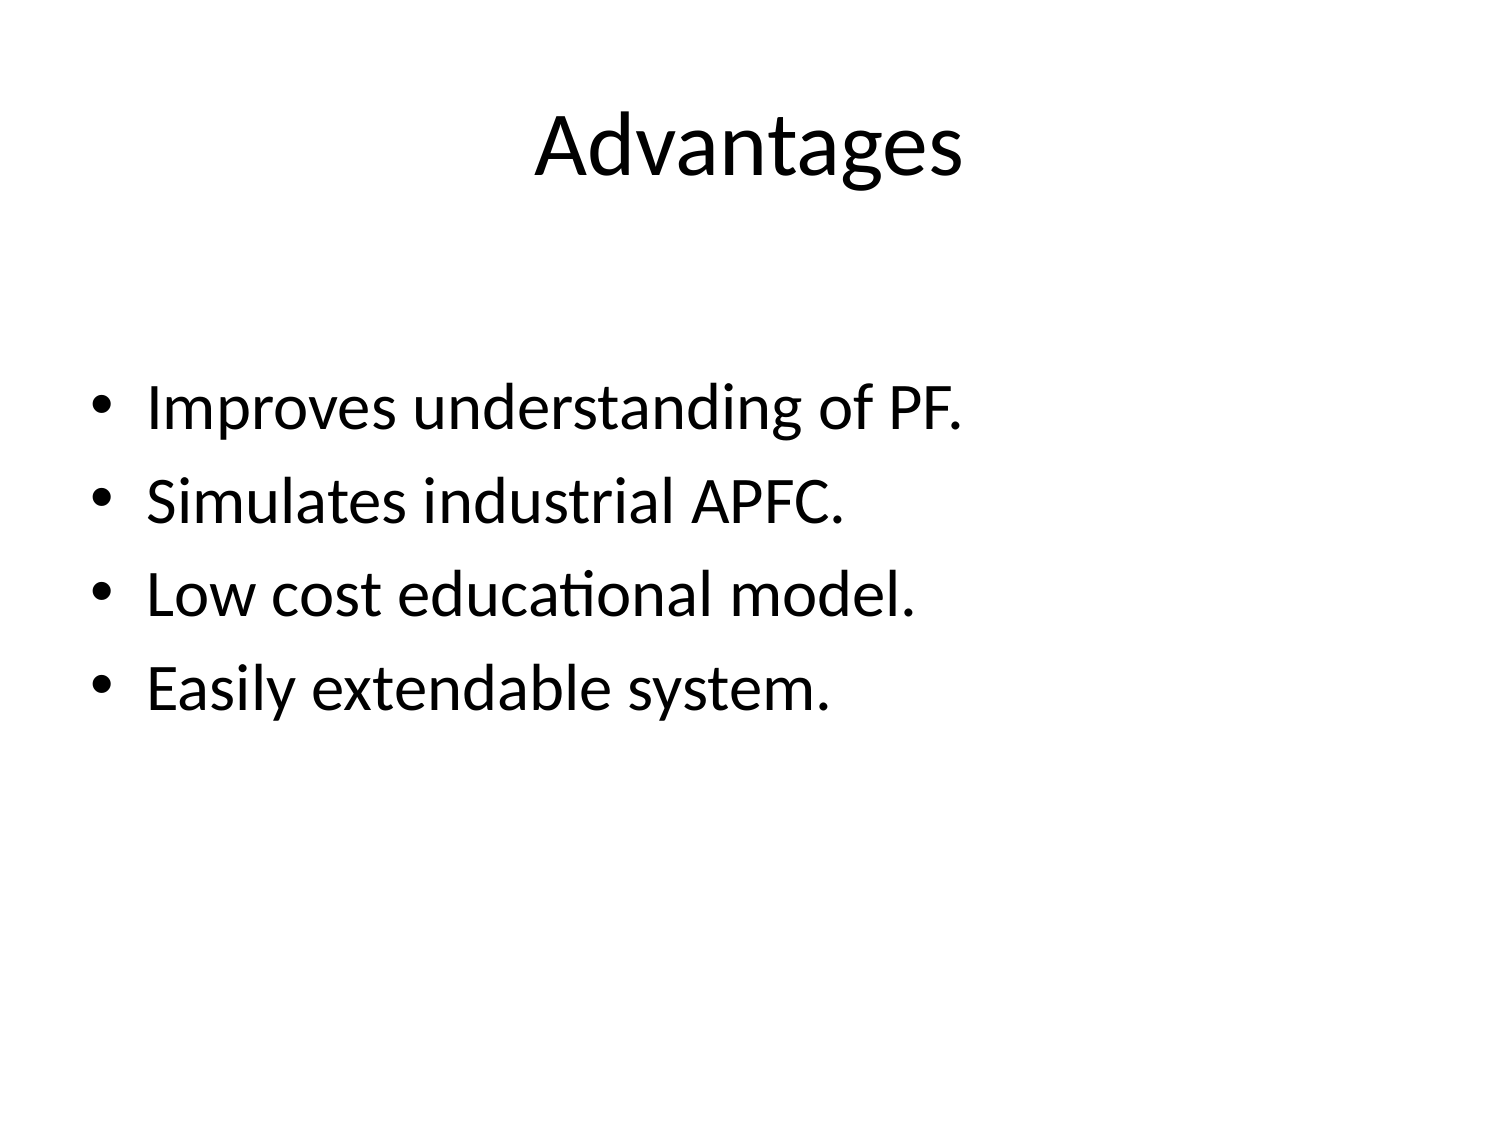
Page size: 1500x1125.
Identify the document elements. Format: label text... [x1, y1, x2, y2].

list Improves understanding of PF. Simulates industrial APFC. Low cost educational model. Easily extendable system. [75, 262, 1425, 1005]
title Advantages [75, 45, 1425, 233]
